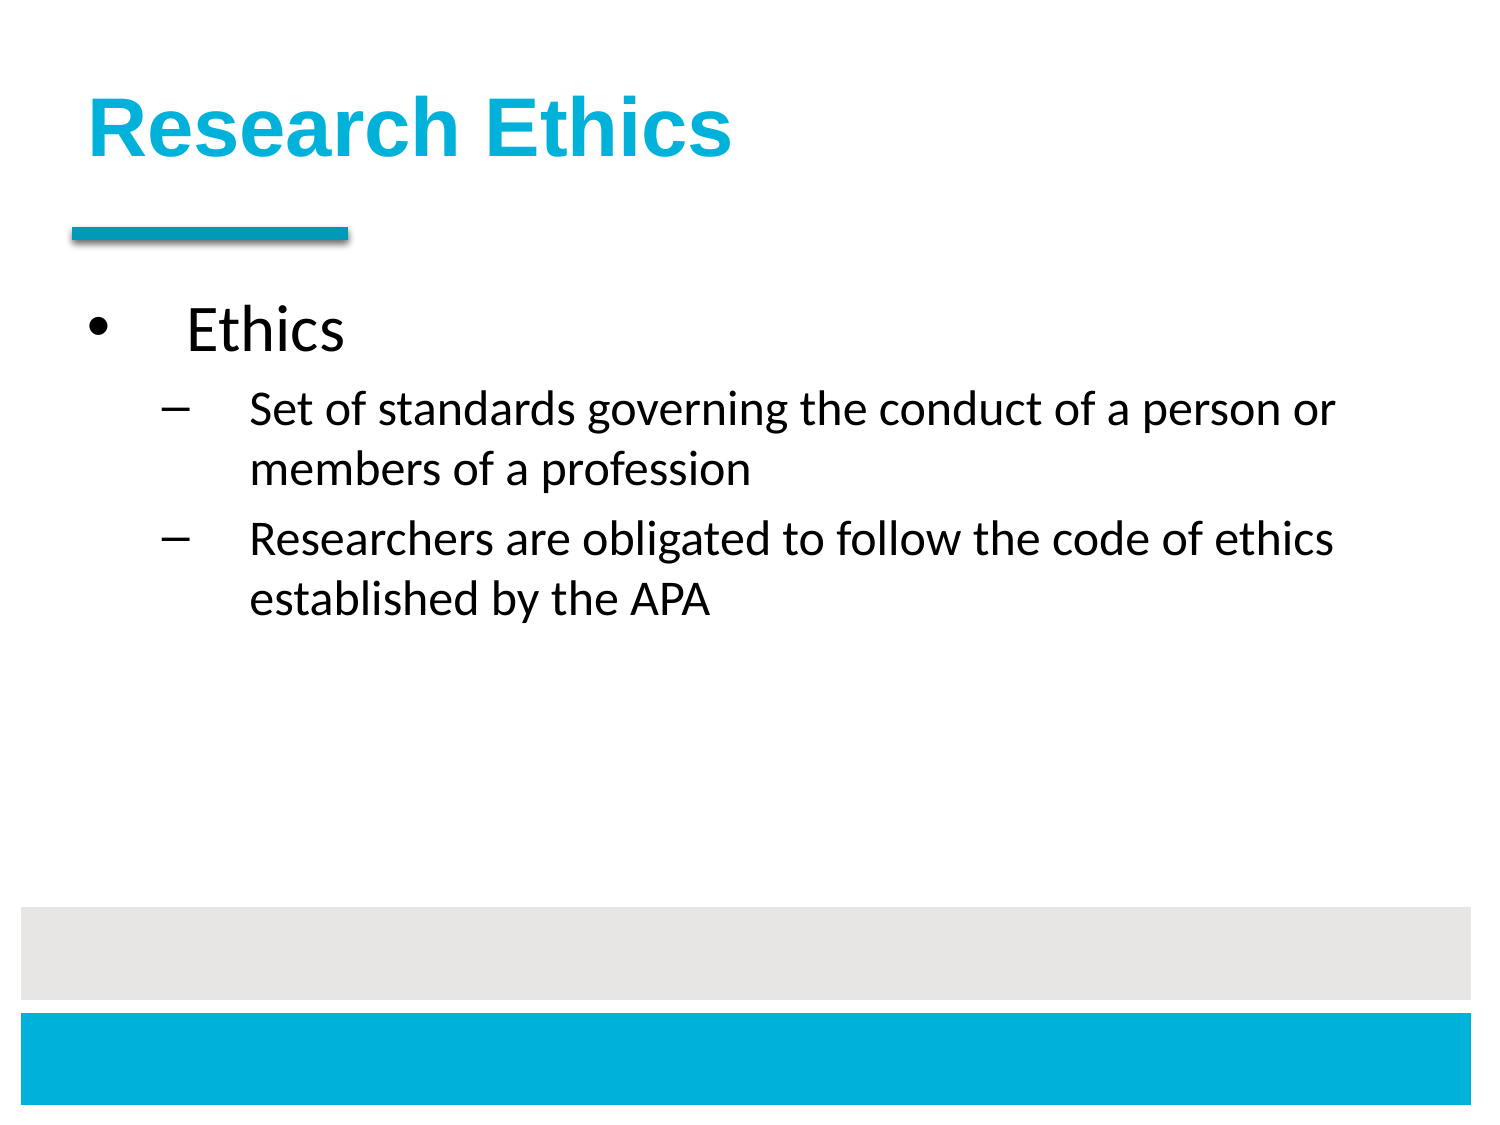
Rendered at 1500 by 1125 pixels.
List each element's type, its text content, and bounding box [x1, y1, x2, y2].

list Ethics Set of standards governing the conduct of a person or members of a profession Researchers are obligated to follow the code of ethics established by the APA [72, 277, 1423, 876]
title Research Ethics [72, 29, 1423, 218]
